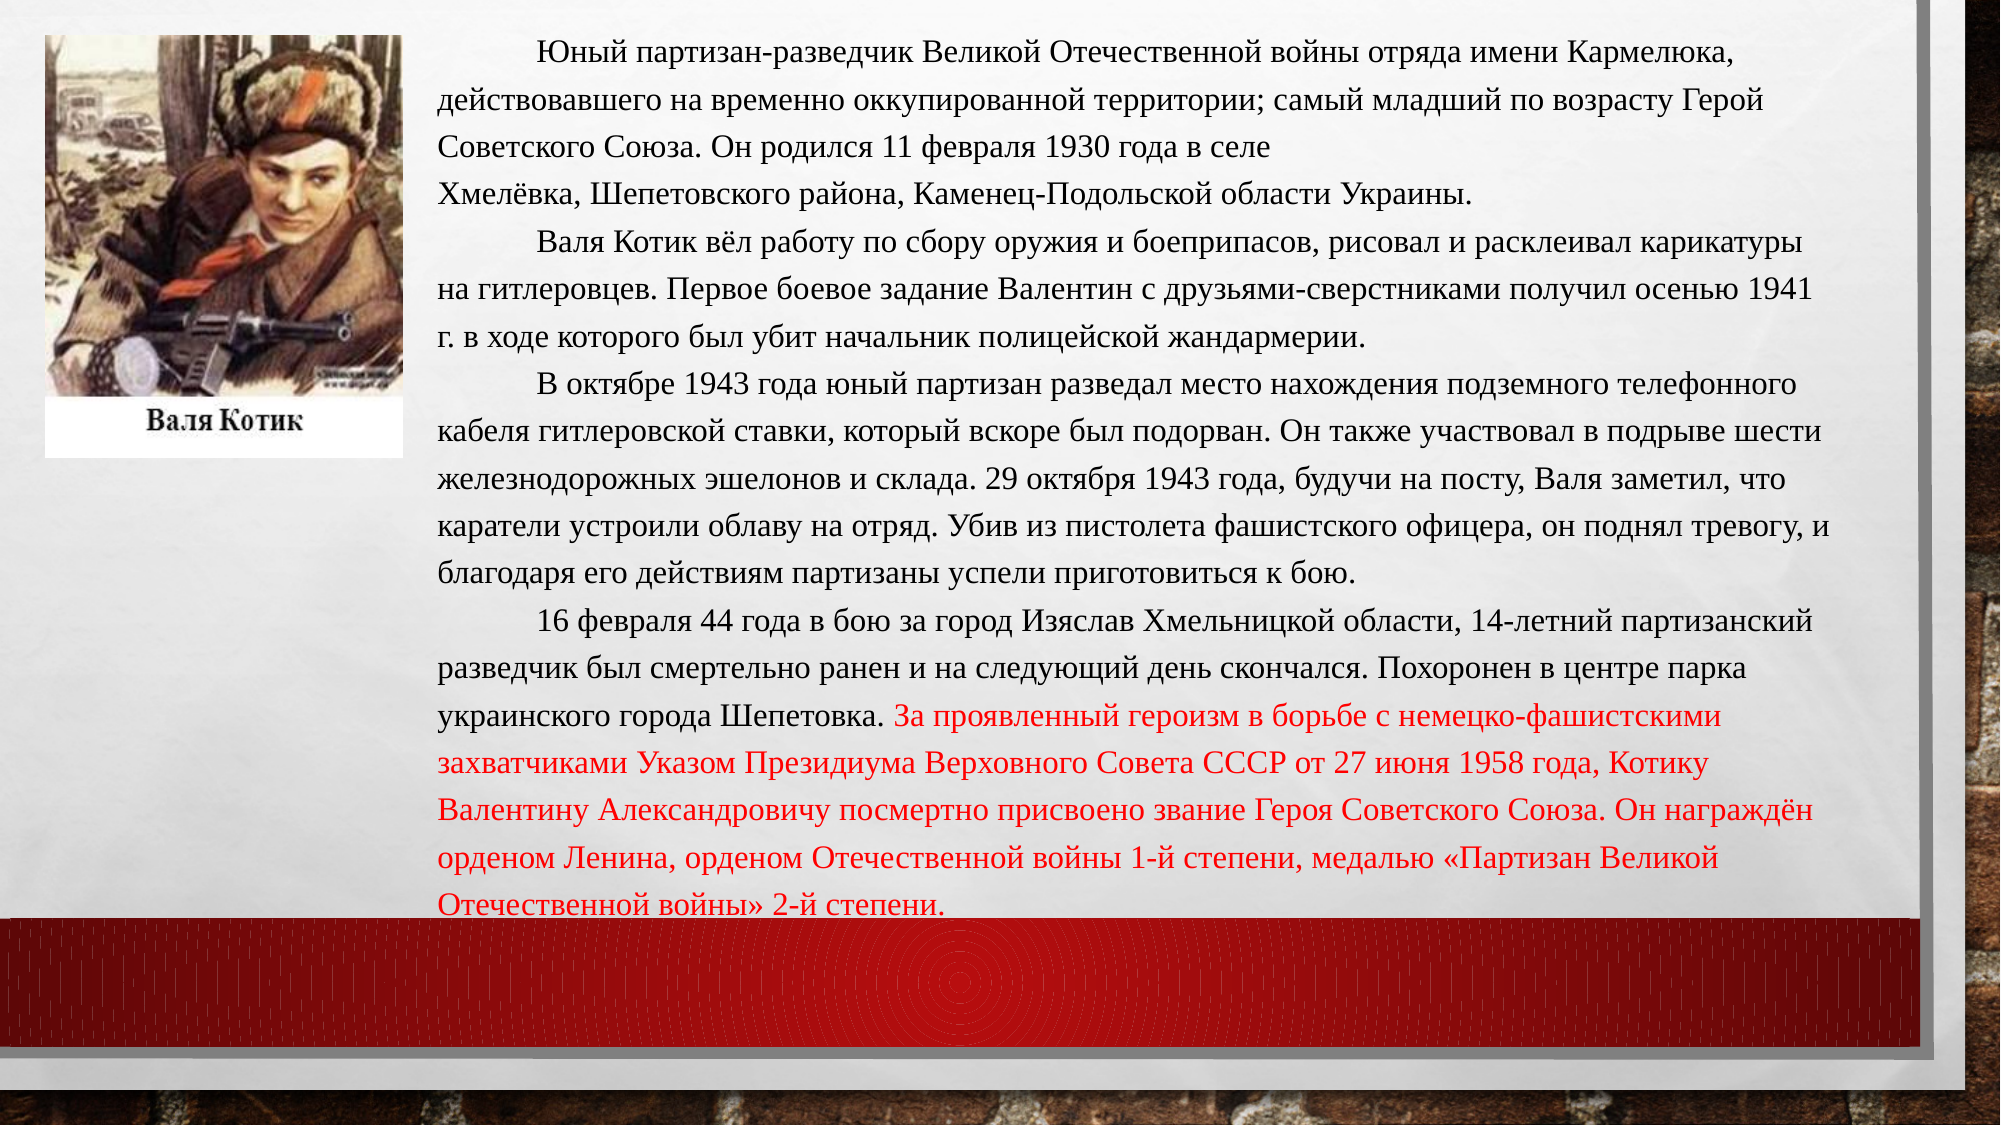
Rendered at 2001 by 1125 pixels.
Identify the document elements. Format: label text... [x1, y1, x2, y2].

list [44, 35, 403, 458]
list Юный партизан-разведчик Великой Отечественной войны отряда имени Кармелюка, действовавшего на временно оккупированной территории; самый младший по возрасту Герой Советского Союза. Он родился 11 февраля 1930 года в селе Хмелёвка, Шепетовского района, Каменец-Подольской области Украины. Валя Котик вёл работу по сбору оружия и боеприпасов, рисовал и расклеивал карикатуры на гитлеровцев. Первое боевое задание Валентин с друзьями-сверстниками получил осенью 1941 г. в ходе которого был убит начальник полицейской жандармерии. В октябре 1943 года юный партизан разведал место нахождения подземного телефонного кабеля гитлеровской ставки, который вскоре был подорван. Он также участвовал в подрыве шести железнодорожных эшелонов и склада. 29 октября 1943 года, будучи на посту, Валя заметил, что каратели устроили облаву на отряд. Убив из пистолета фашистского офицера, он поднял тревогу, и благодаря его действиям партизаны успели приготовиться к бою. 16 февраля 44 года в бою за город Изяслав Хмельницкой области, 14-летний партизанский разведчик был смертельно ранен и на следующий день скончался. Похоронен в центре парка украинского города Шепетовка. За проявленный героизм в борьбе с немецко-фашистскими захватчиками Указом Президиума Верховного Совета СССР от 27 июня 1958 года, Котику Валентину Александровичу посмертно присвоено звание Героя Советского Союза. Он награждён орденом Ленина, орденом Отечественной войны 1-й степени, медалью «Партизан Великой Отечественной войны» 2-й степени. [422, 14, 1858, 950]
picture [0, 0, 2000, 1125]
